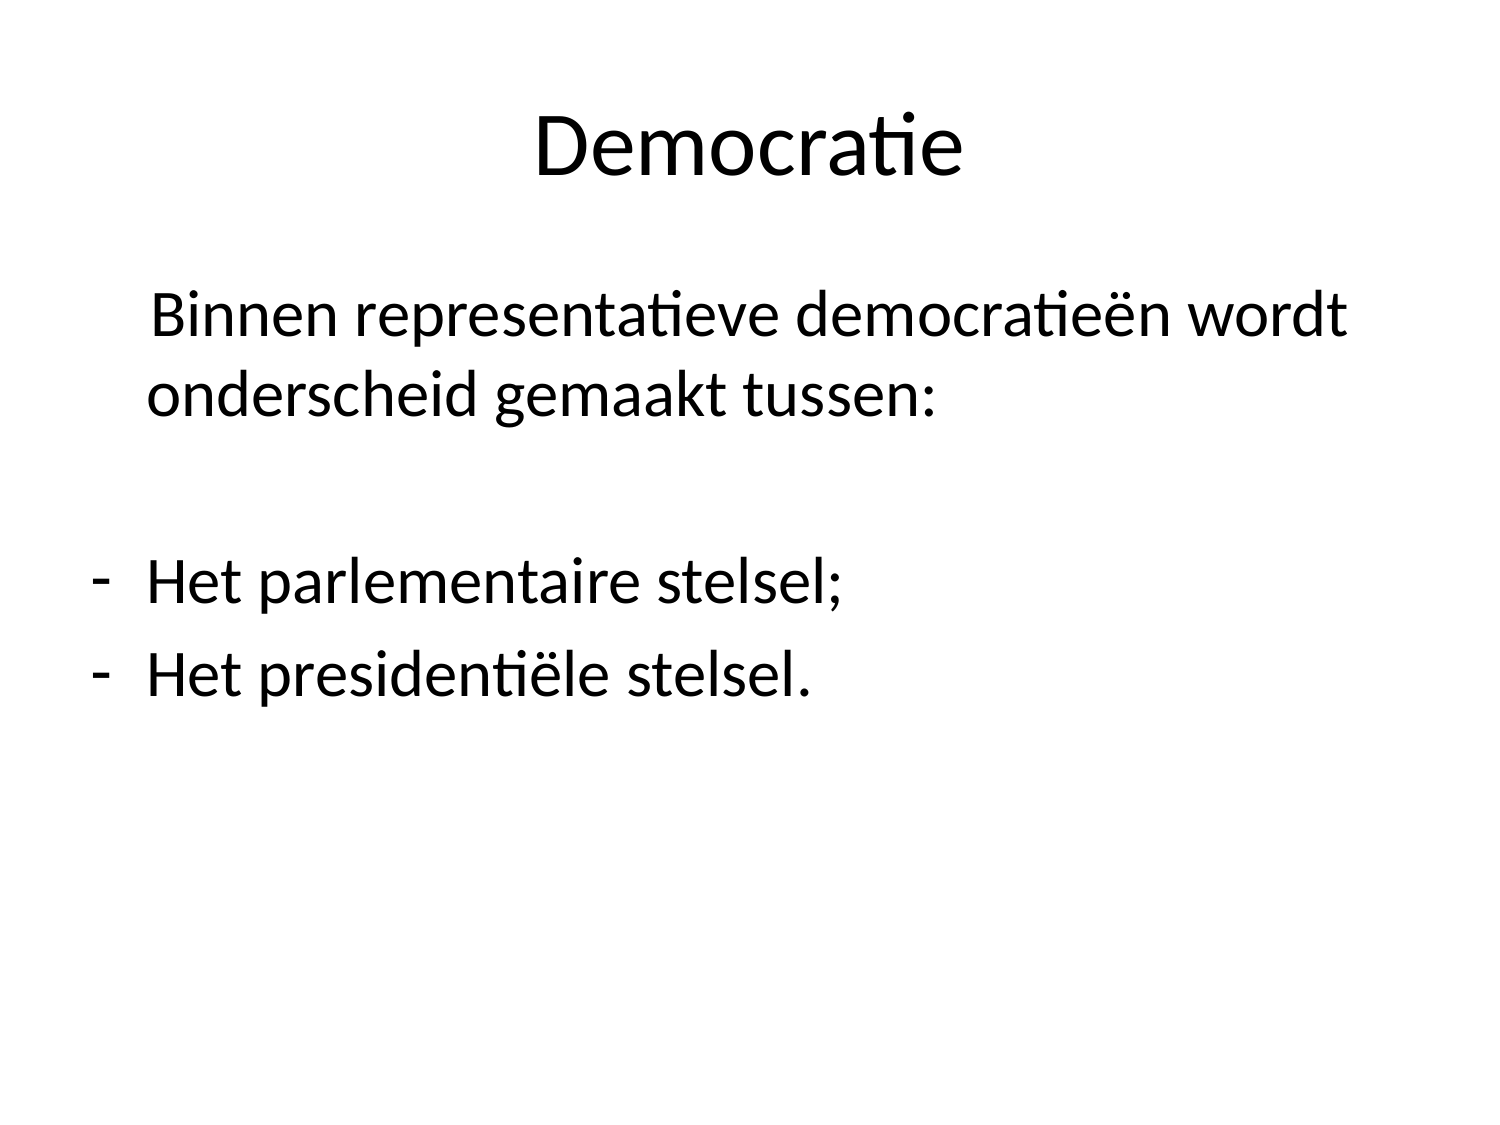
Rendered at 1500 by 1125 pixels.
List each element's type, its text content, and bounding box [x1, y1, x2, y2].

list Binnen representatieve democratieën wordt onderscheid gemaakt tussen: Het parlementaire stelsel; Het presidentiële stelsel. [75, 262, 1425, 1005]
title Democratie [75, 45, 1425, 233]
